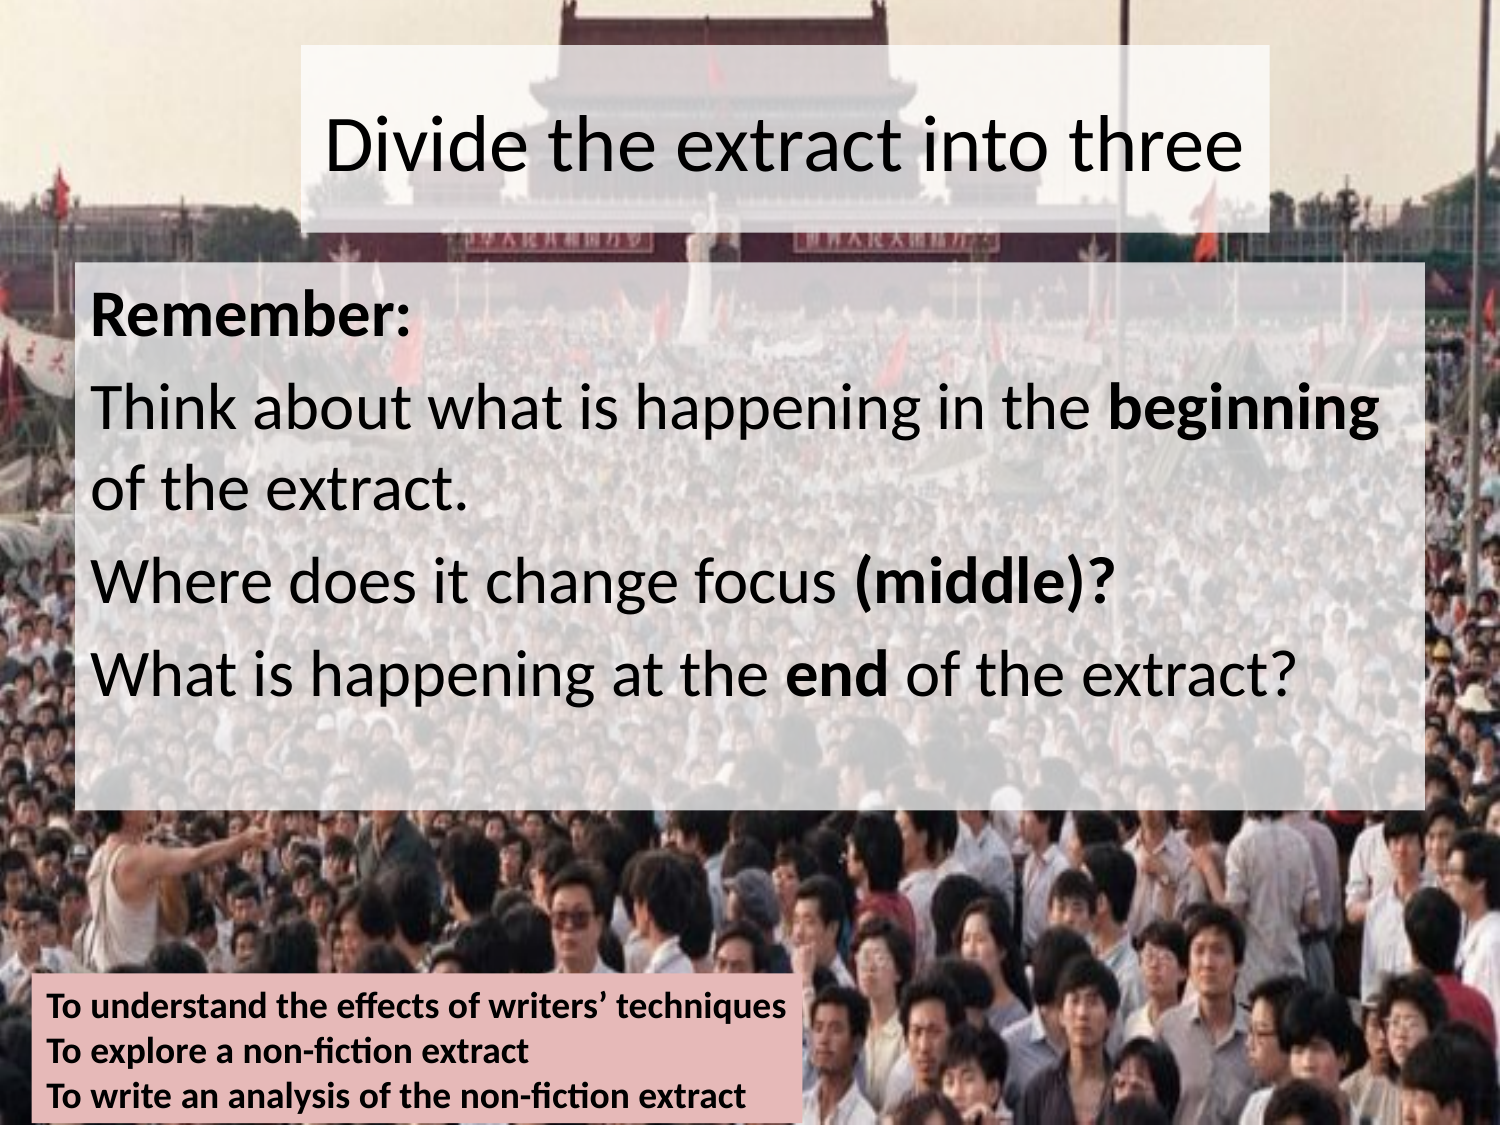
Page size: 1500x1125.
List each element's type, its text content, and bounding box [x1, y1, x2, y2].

text_box To understand the effects of writers’ techniques To explore a non-fiction extract To write an analysis of the non-fiction extract [31, 973, 803, 1124]
list Remember: Think about what is happening in the beginning of the extract. Where does it change focus (middle)? What is happening at the end of the extract? [75, 262, 1425, 811]
picture [0, 0, 1500, 1125]
title Divide the extract into three [301, 45, 1270, 233]
